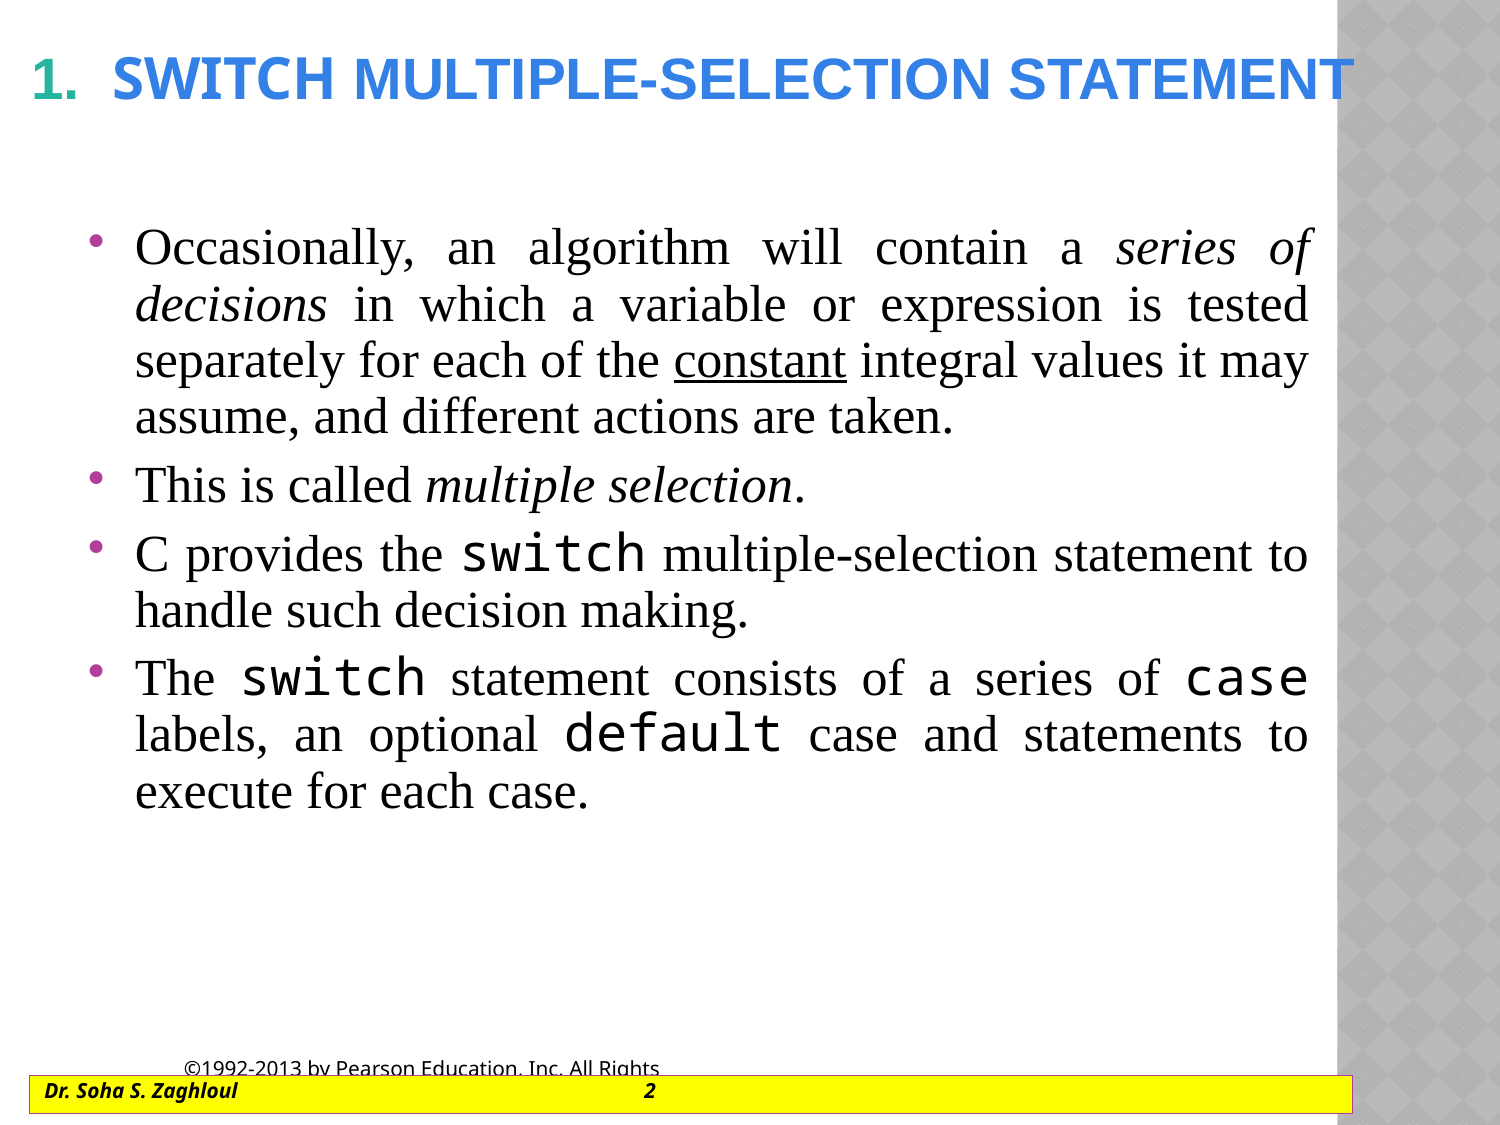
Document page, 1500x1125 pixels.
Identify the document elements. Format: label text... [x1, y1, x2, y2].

text_box Dr. Soha S. Zaghloul 2 [29, 1075, 1353, 1114]
table_cell 4 [1337, 0, 1500, 1125]
title 1. switch Multiple-Selection Statement [23, 35, 1414, 112]
list Occasionally, an algorithm will contain a series of decisions in which a variable or expression is tested separately for each of the constant integral values it may assume, and different actions are taken. This is called multiple selection. C provides the switch multiple-selection statement to handle such decision making. The switch statement consists of a series of case labels, an optional default case and statements to execute for each case. [75, 212, 1325, 1008]
